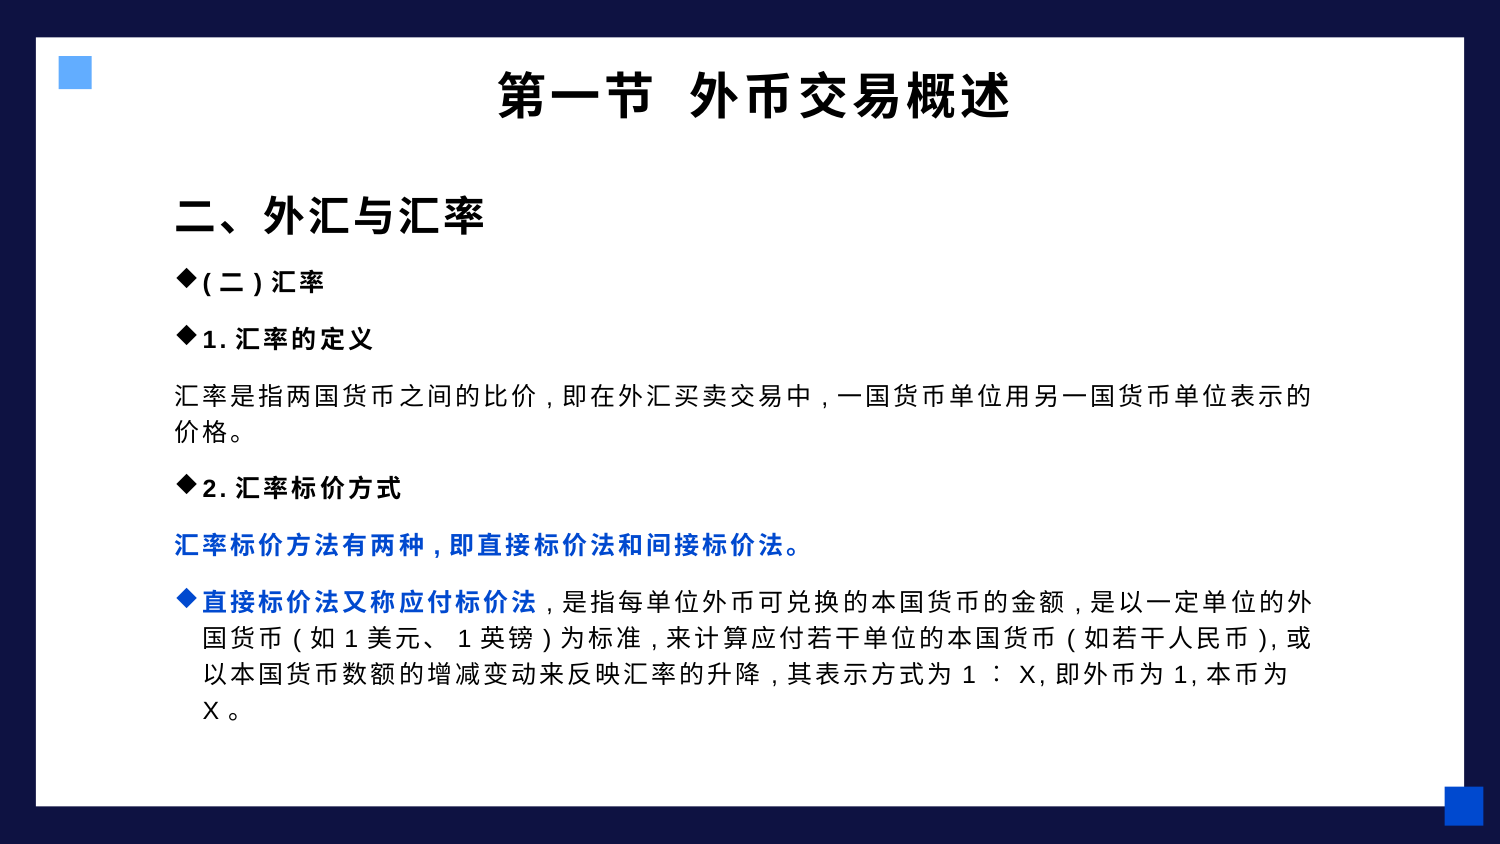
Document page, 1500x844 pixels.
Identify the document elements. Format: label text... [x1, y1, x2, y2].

title 第一节 外币交易概述 [159, 43, 1344, 133]
list 二、外汇与汇率 (二)汇率 1.汇率的定义 汇率是指两国货币之间的比价,即在外汇买卖交易中,一国货币单位用另一国货币单位表示的价格。 2.汇率标价方式 汇率标价方法有两种,即直接标价法和间接标价法。 直接标价法又称应付标价法,是指每单位外币可兑换的本国货币的金额,是以一定单位的外国货币(如1美元、1英镑)为标准,来计算应付若干单位的本国货币(如若干人民币),或以本国货币数额的增减变动来反映汇率的升降,其表示方式为1︰X,即外币为1,本币为X。 [157, 179, 1343, 604]
